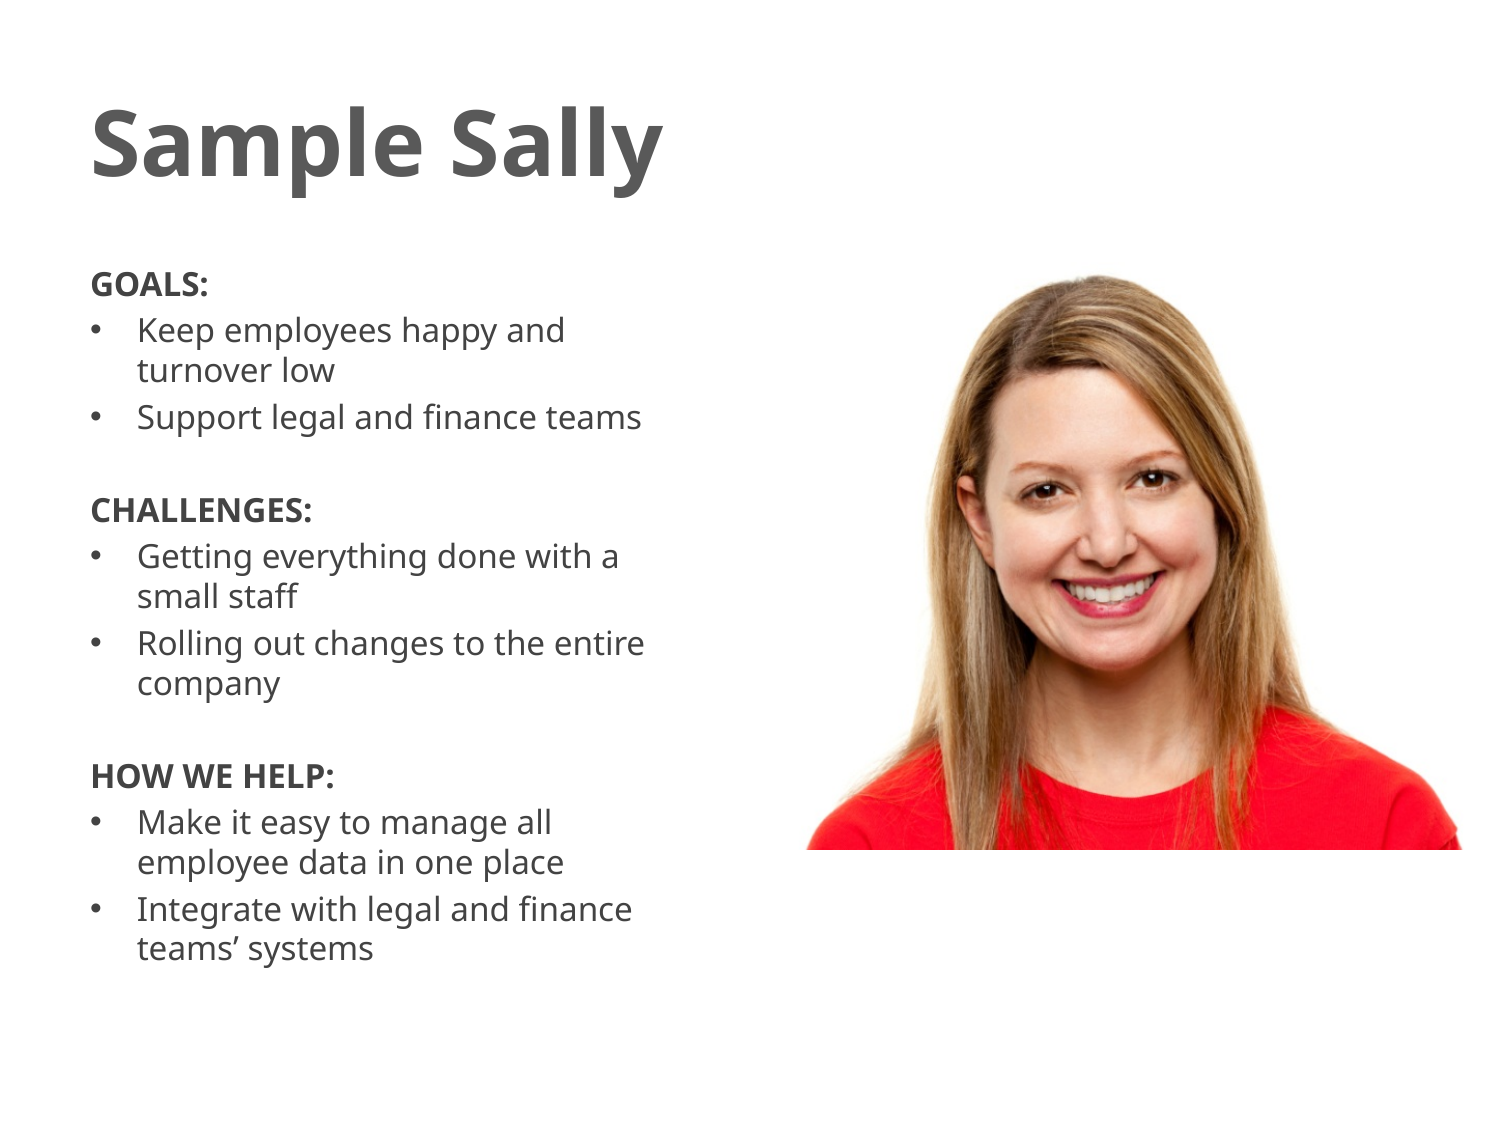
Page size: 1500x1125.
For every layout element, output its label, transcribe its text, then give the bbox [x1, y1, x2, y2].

picture [766, 262, 1500, 851]
title Sample Sally [75, 44, 850, 236]
list GOALS: Keep employees happy and turnover low Support legal and finance teams CHALLENGES: Getting everything done with a small staff Rolling out changes to the entire company HOW WE HELP: Make it easy to manage all employee data in one place Integrate with legal and finance teams’ systems [75, 255, 713, 1025]
